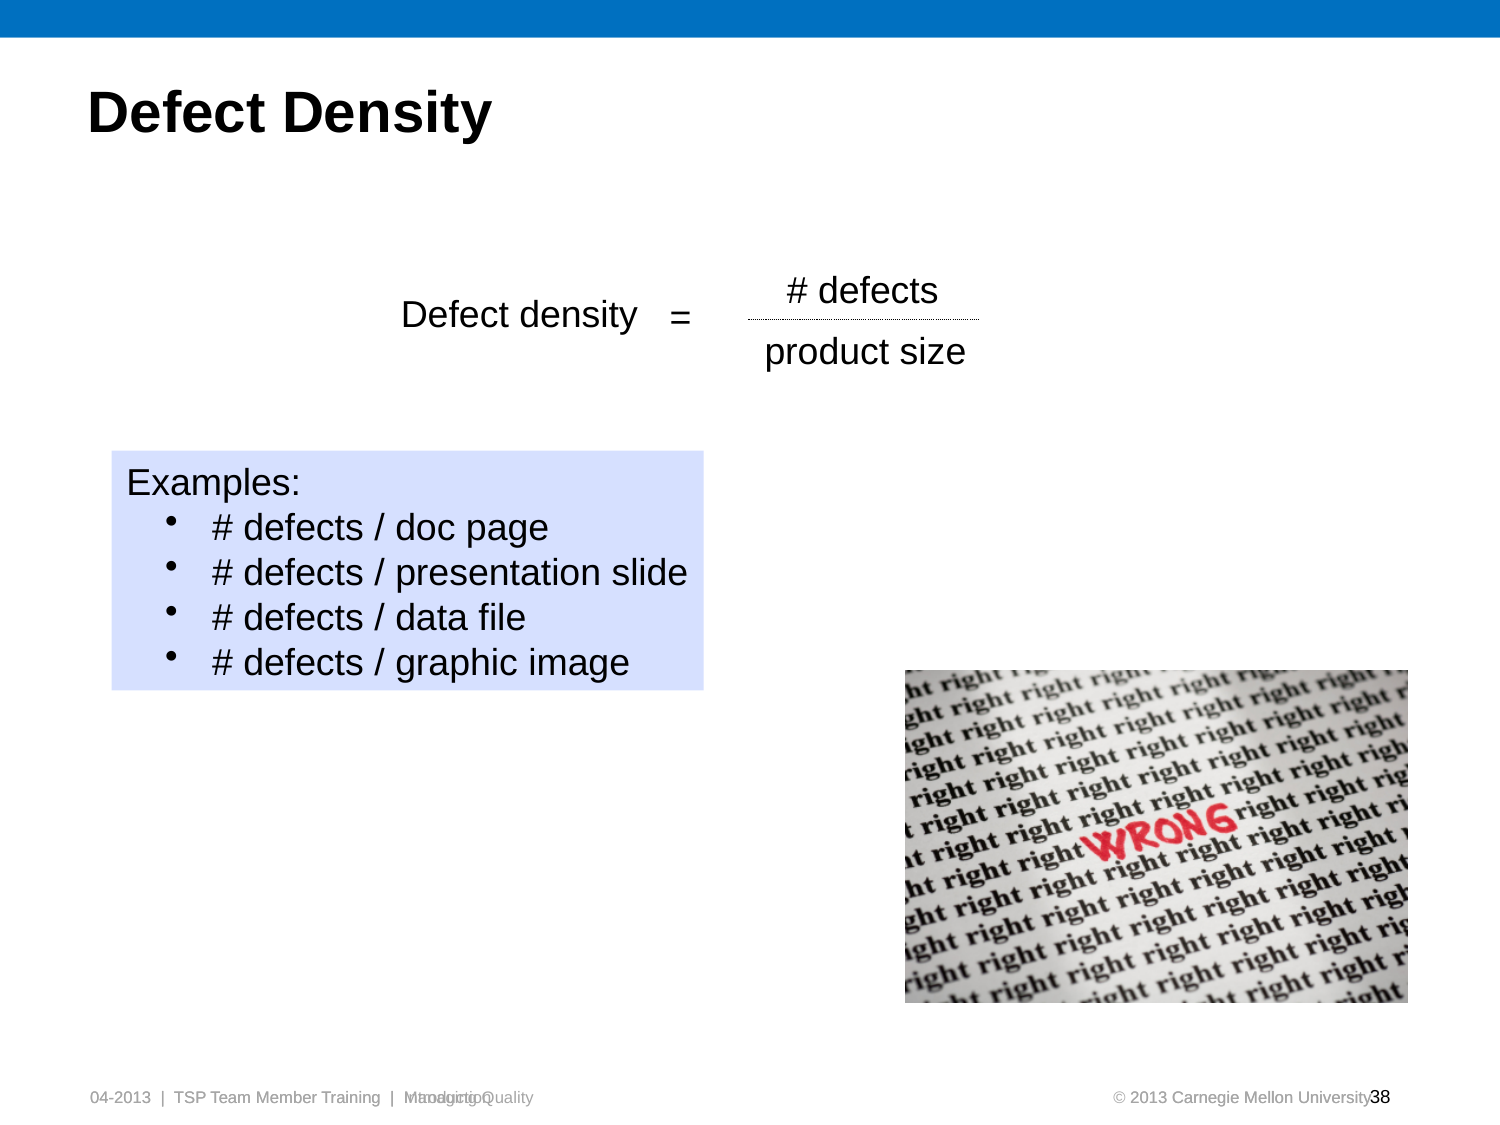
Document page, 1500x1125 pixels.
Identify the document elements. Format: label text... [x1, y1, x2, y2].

picture [905, 670, 1408, 1004]
text_box Examples: # defects / doc page # defects / presentation slide # defects / data file # defects / graphic image [111, 450, 704, 691]
title Defect Density [87, 87, 1439, 226]
text_box Defect density [386, 283, 653, 343]
text_box product size [749, 319, 982, 380]
text_box = [654, 285, 707, 346]
text_box # defects [772, 258, 954, 318]
